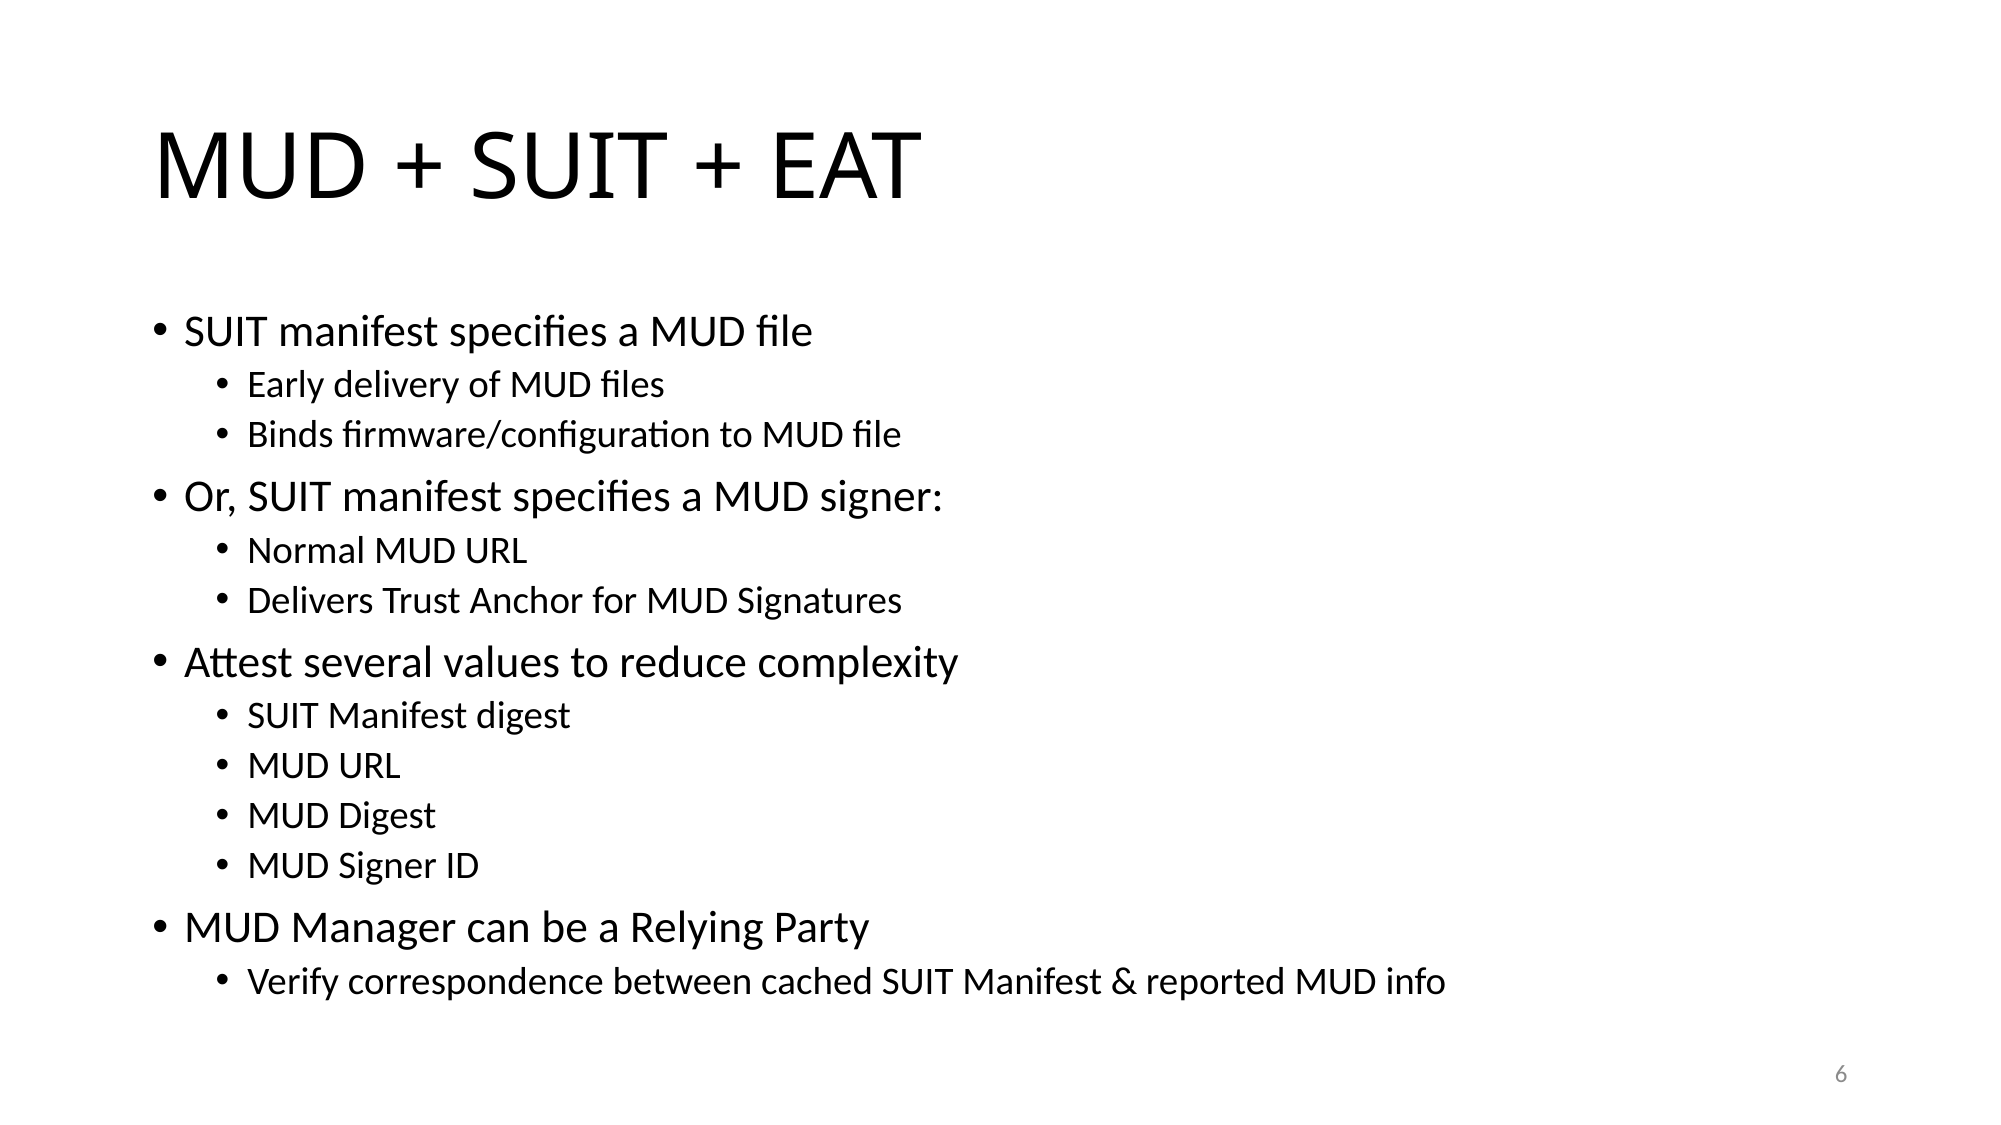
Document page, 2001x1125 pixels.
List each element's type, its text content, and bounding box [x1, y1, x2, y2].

slide_number 6 [1412, 1042, 1863, 1103]
title MUD + SUIT + EAT [137, 59, 1863, 278]
list SUIT manifest specifies a MUD file Early delivery of MUD files Binds firmware/configuration to MUD file Or, SUIT manifest specifies a MUD signer: Normal MUD URL Delivers Trust Anchor for MUD Signatures Attest several values to reduce complexity SUIT Manifest digest MUD URL MUD Digest MUD Signer ID MUD Manager can be a Relying Party Verify correspondence between cached SUIT Manifest & reported MUD info [137, 299, 1863, 1014]
